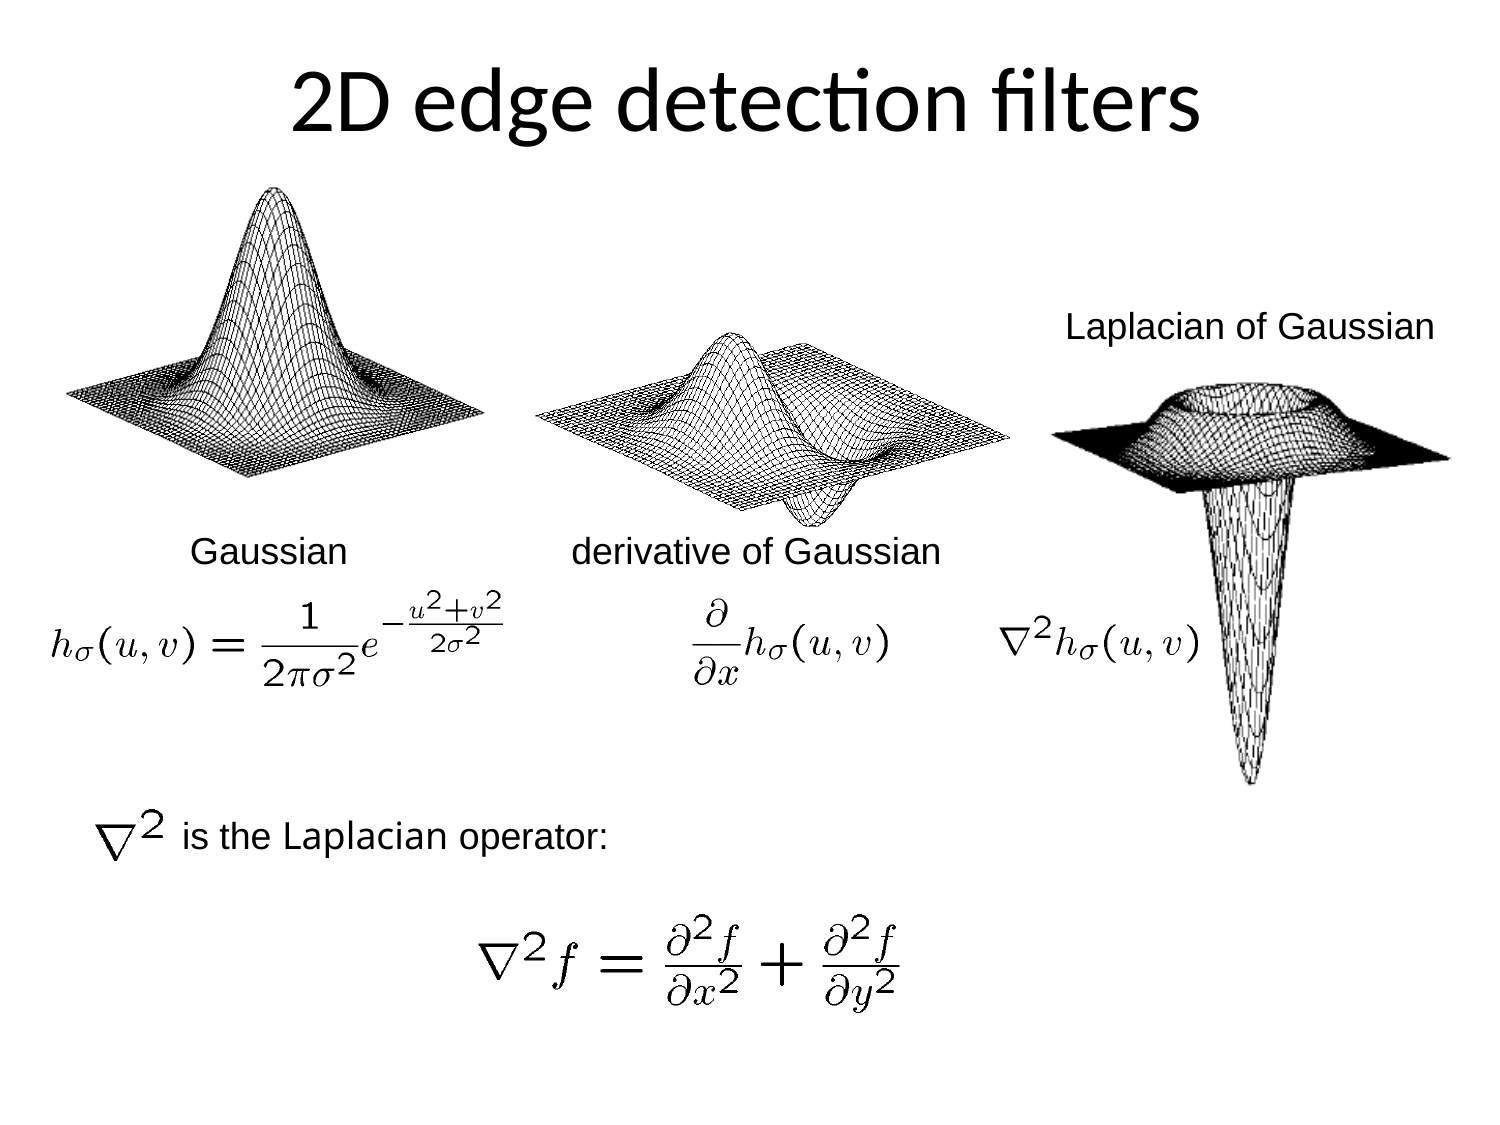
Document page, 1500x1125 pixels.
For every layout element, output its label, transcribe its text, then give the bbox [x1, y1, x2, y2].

picture [49, 174, 499, 491]
picture [51, 588, 503, 688]
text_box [93, 806, 1390, 1014]
text_box Gaussian [183, 527, 355, 573]
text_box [998, 302, 1463, 801]
picture [692, 598, 888, 686]
text_box derivative of Gaussian [564, 546, 949, 573]
title 2D edge detection filters [75, 1, 1425, 189]
picture [524, 321, 998, 538]
